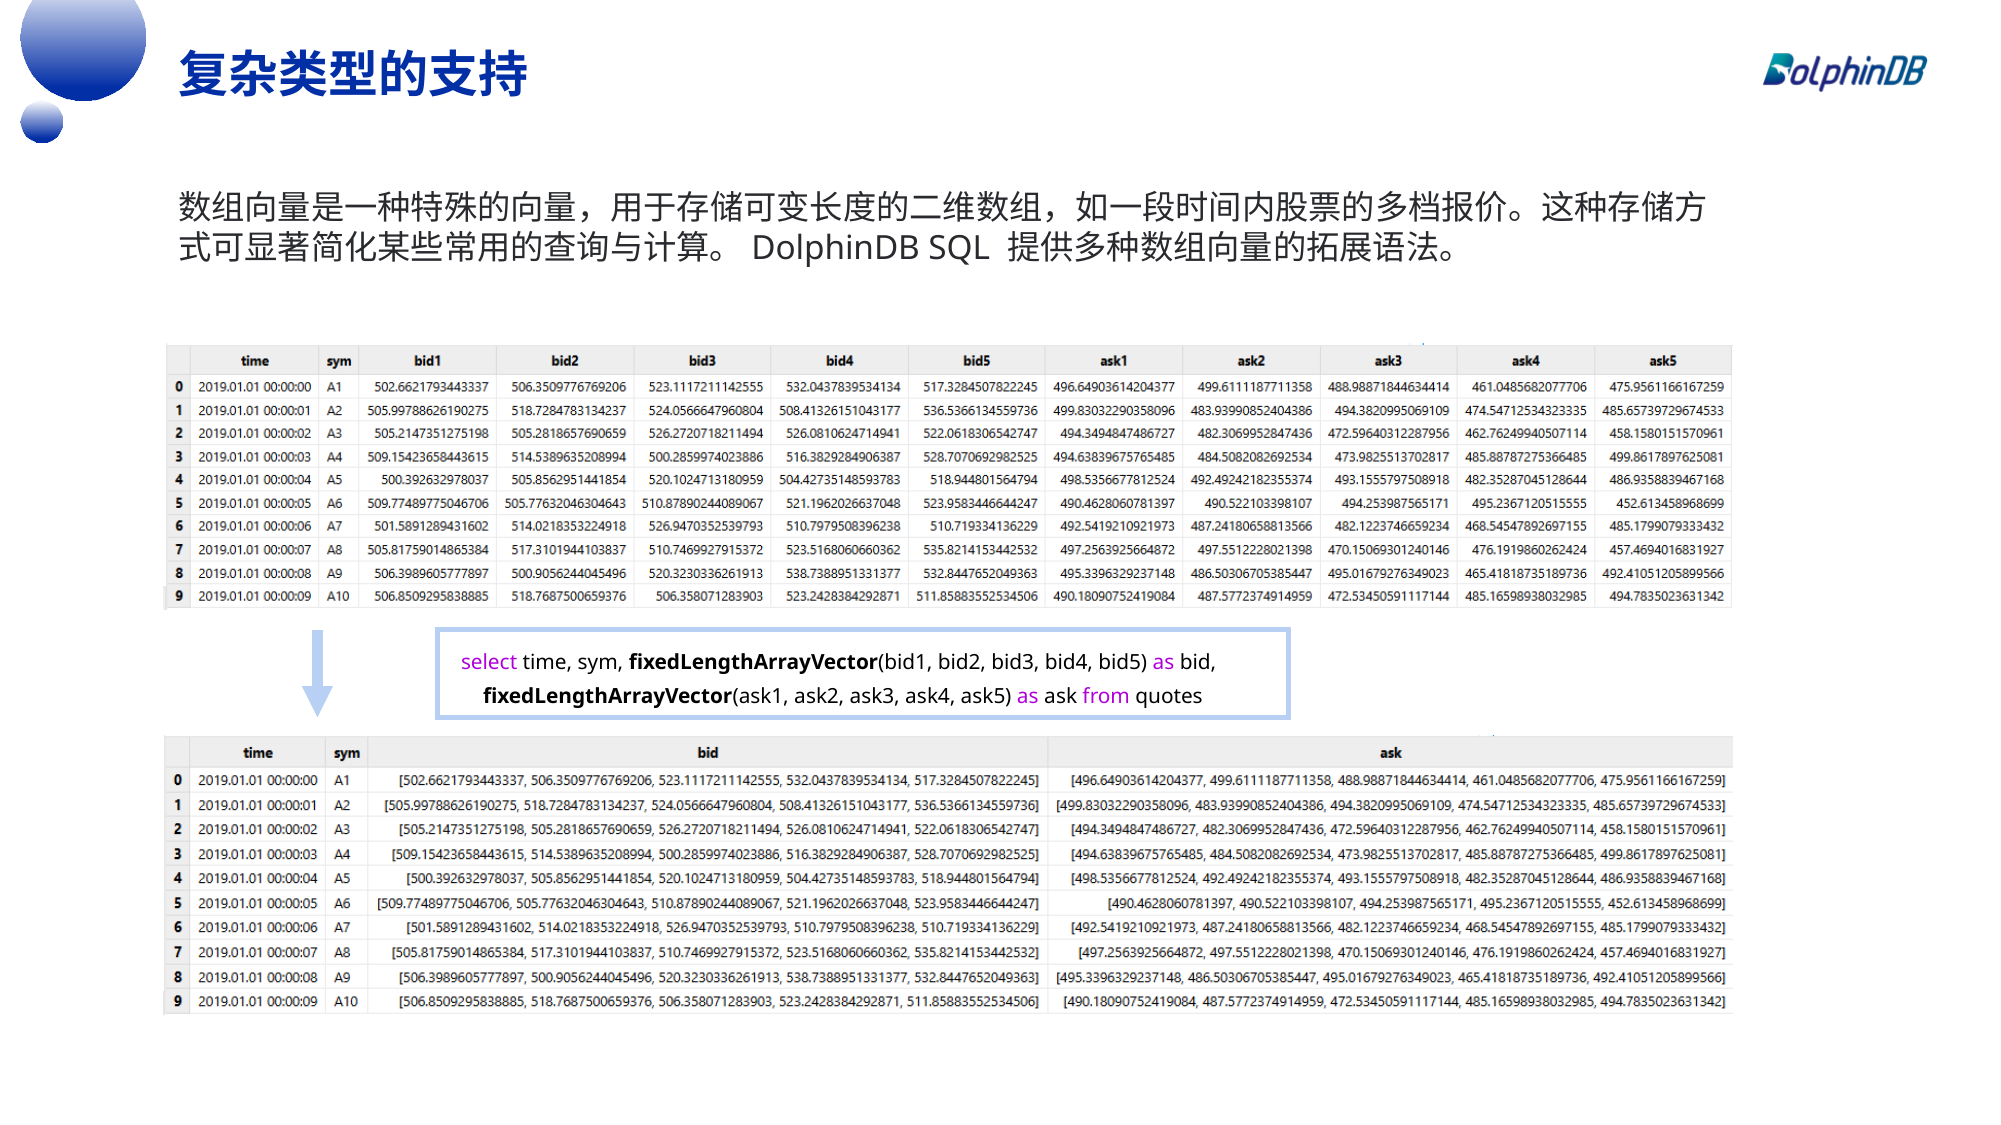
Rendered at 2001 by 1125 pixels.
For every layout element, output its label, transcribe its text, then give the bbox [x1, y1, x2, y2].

picture [163, 343, 1733, 610]
text_box [436, 629, 1289, 719]
text_box 复杂类型的支持 [163, 35, 1545, 110]
picture [163, 735, 1733, 1015]
text_box 数组向量是一种特殊的向量，用于存储可变长度的二维数组，如一段时间内股票的多档报价。这种存储方式可显著简化某些常用的查询与计算。DolphinDB SQL 提供多种数组向量的拓展语法。 [163, 178, 1733, 274]
text_box [19, 0, 147, 102]
picture [1755, 47, 1929, 93]
text_box [19, 99, 64, 144]
